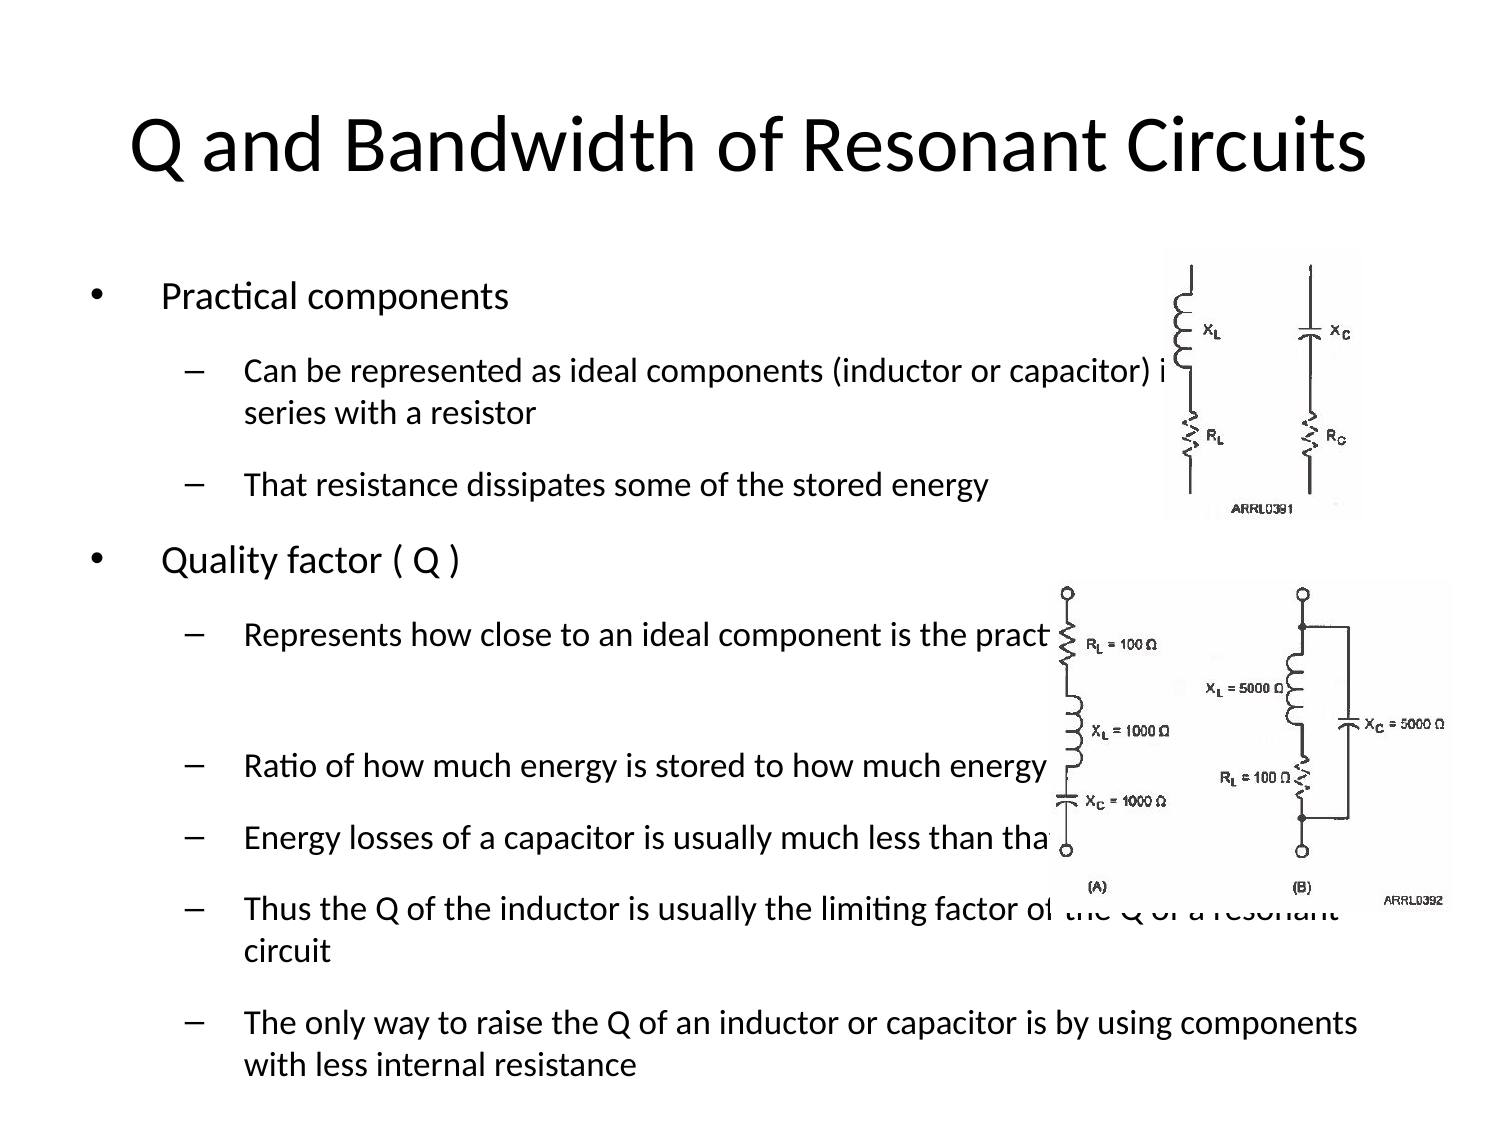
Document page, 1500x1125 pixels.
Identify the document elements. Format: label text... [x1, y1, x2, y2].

picture [1049, 580, 1452, 913]
picture [1164, 249, 1363, 521]
title Q and Bandwidth of Resonant Circuits [75, 45, 1425, 233]
